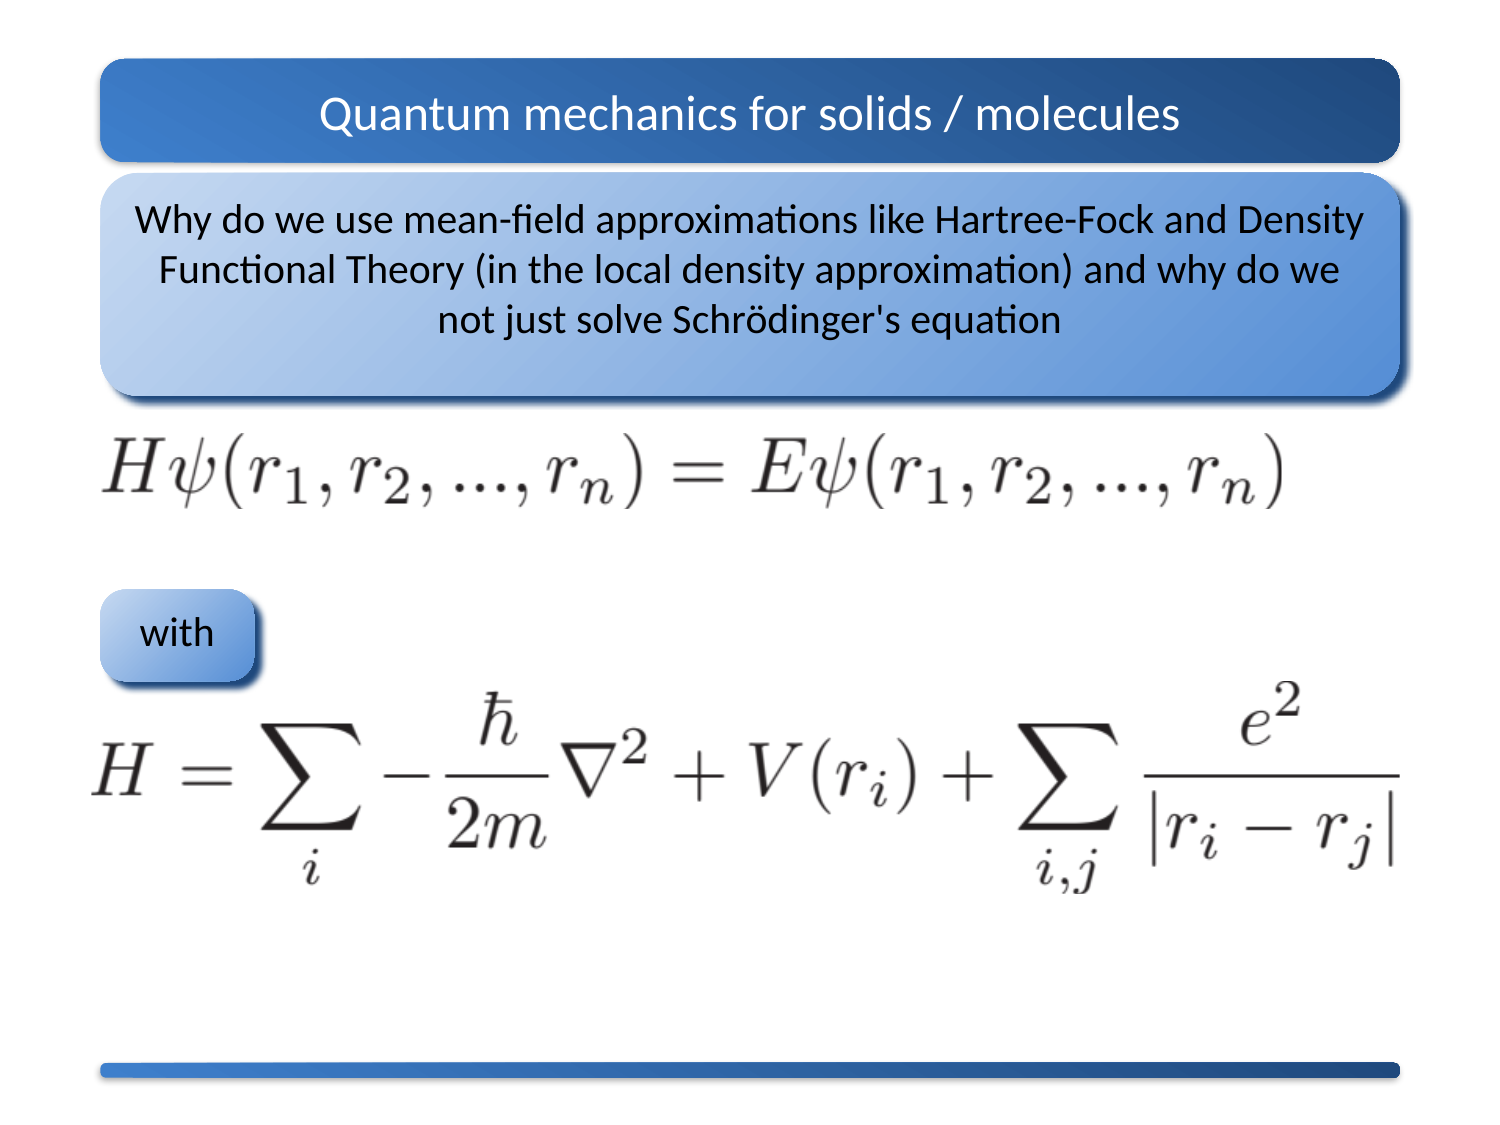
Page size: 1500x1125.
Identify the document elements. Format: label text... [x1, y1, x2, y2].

text_box with [99, 588, 255, 679]
picture [90, 680, 1400, 894]
text_box [99, 1062, 1401, 1079]
picture [100, 433, 1282, 509]
text_box Why do we use mean-field approximations like Hartree-Fock and Density Functional Theory (in the local density approximation) and why do we not just solve Schrödinger's equation [99, 172, 1401, 397]
text_box Quantum mechanics for solids / molecules [99, 58, 1401, 164]
